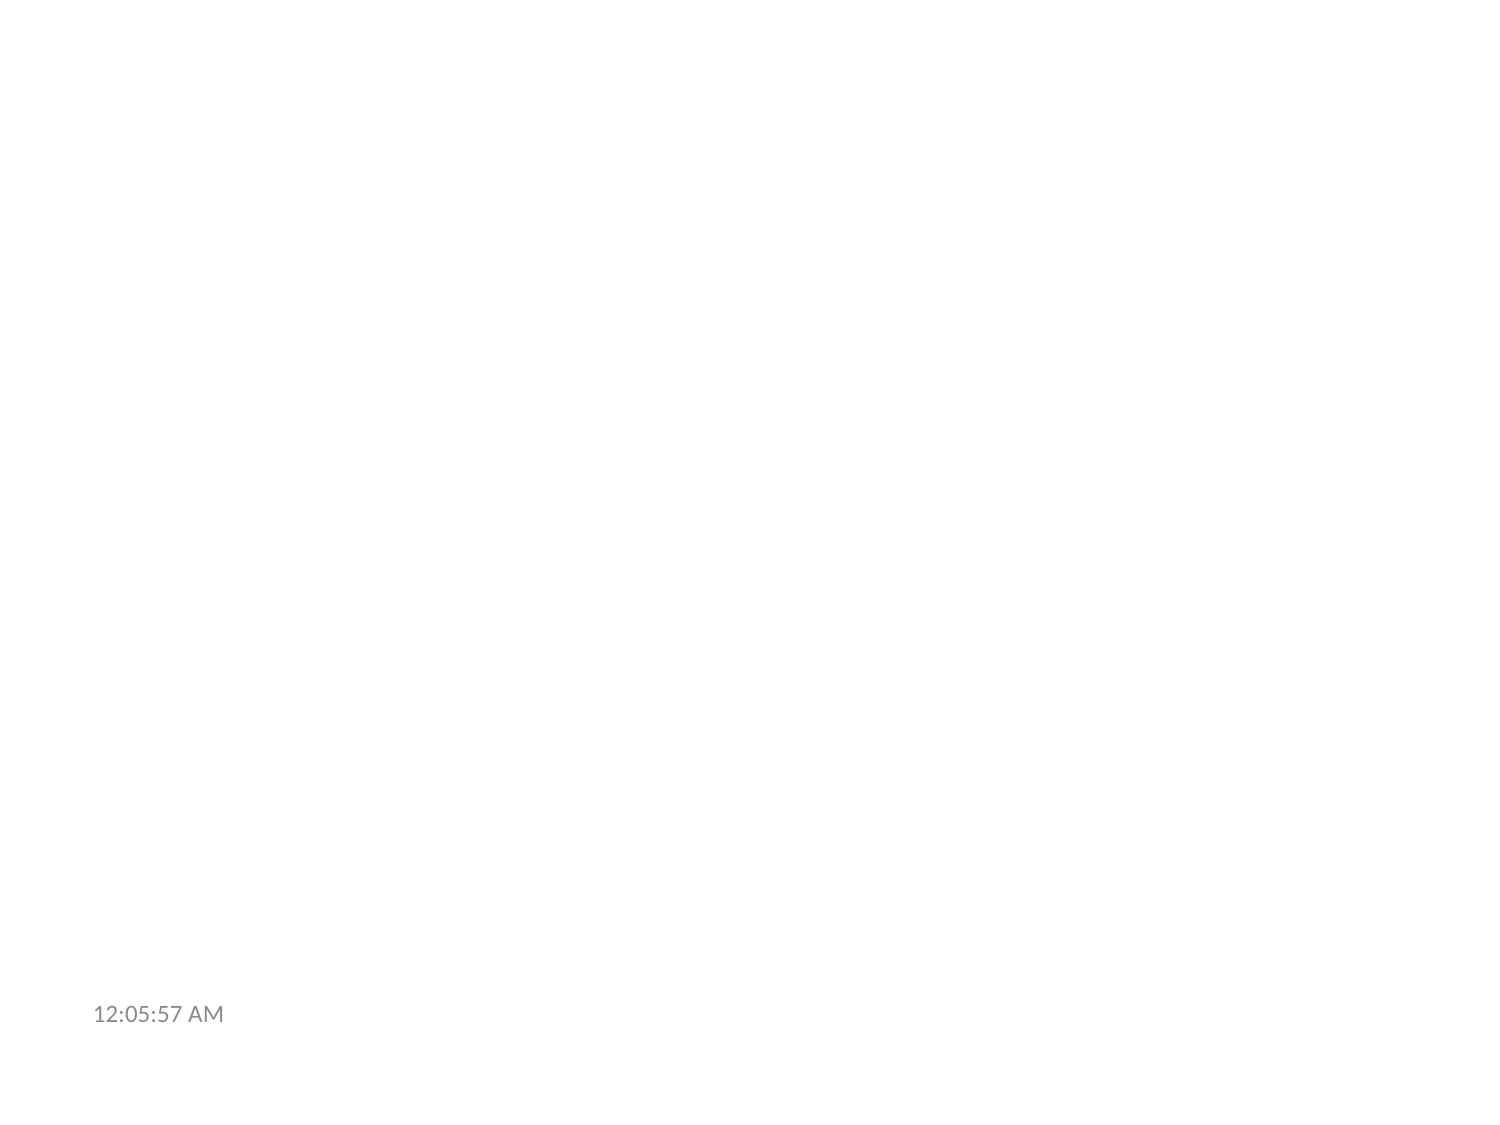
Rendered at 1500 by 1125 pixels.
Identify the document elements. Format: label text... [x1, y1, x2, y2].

text_box 3:35:09 PM [77, 982, 428, 1043]
